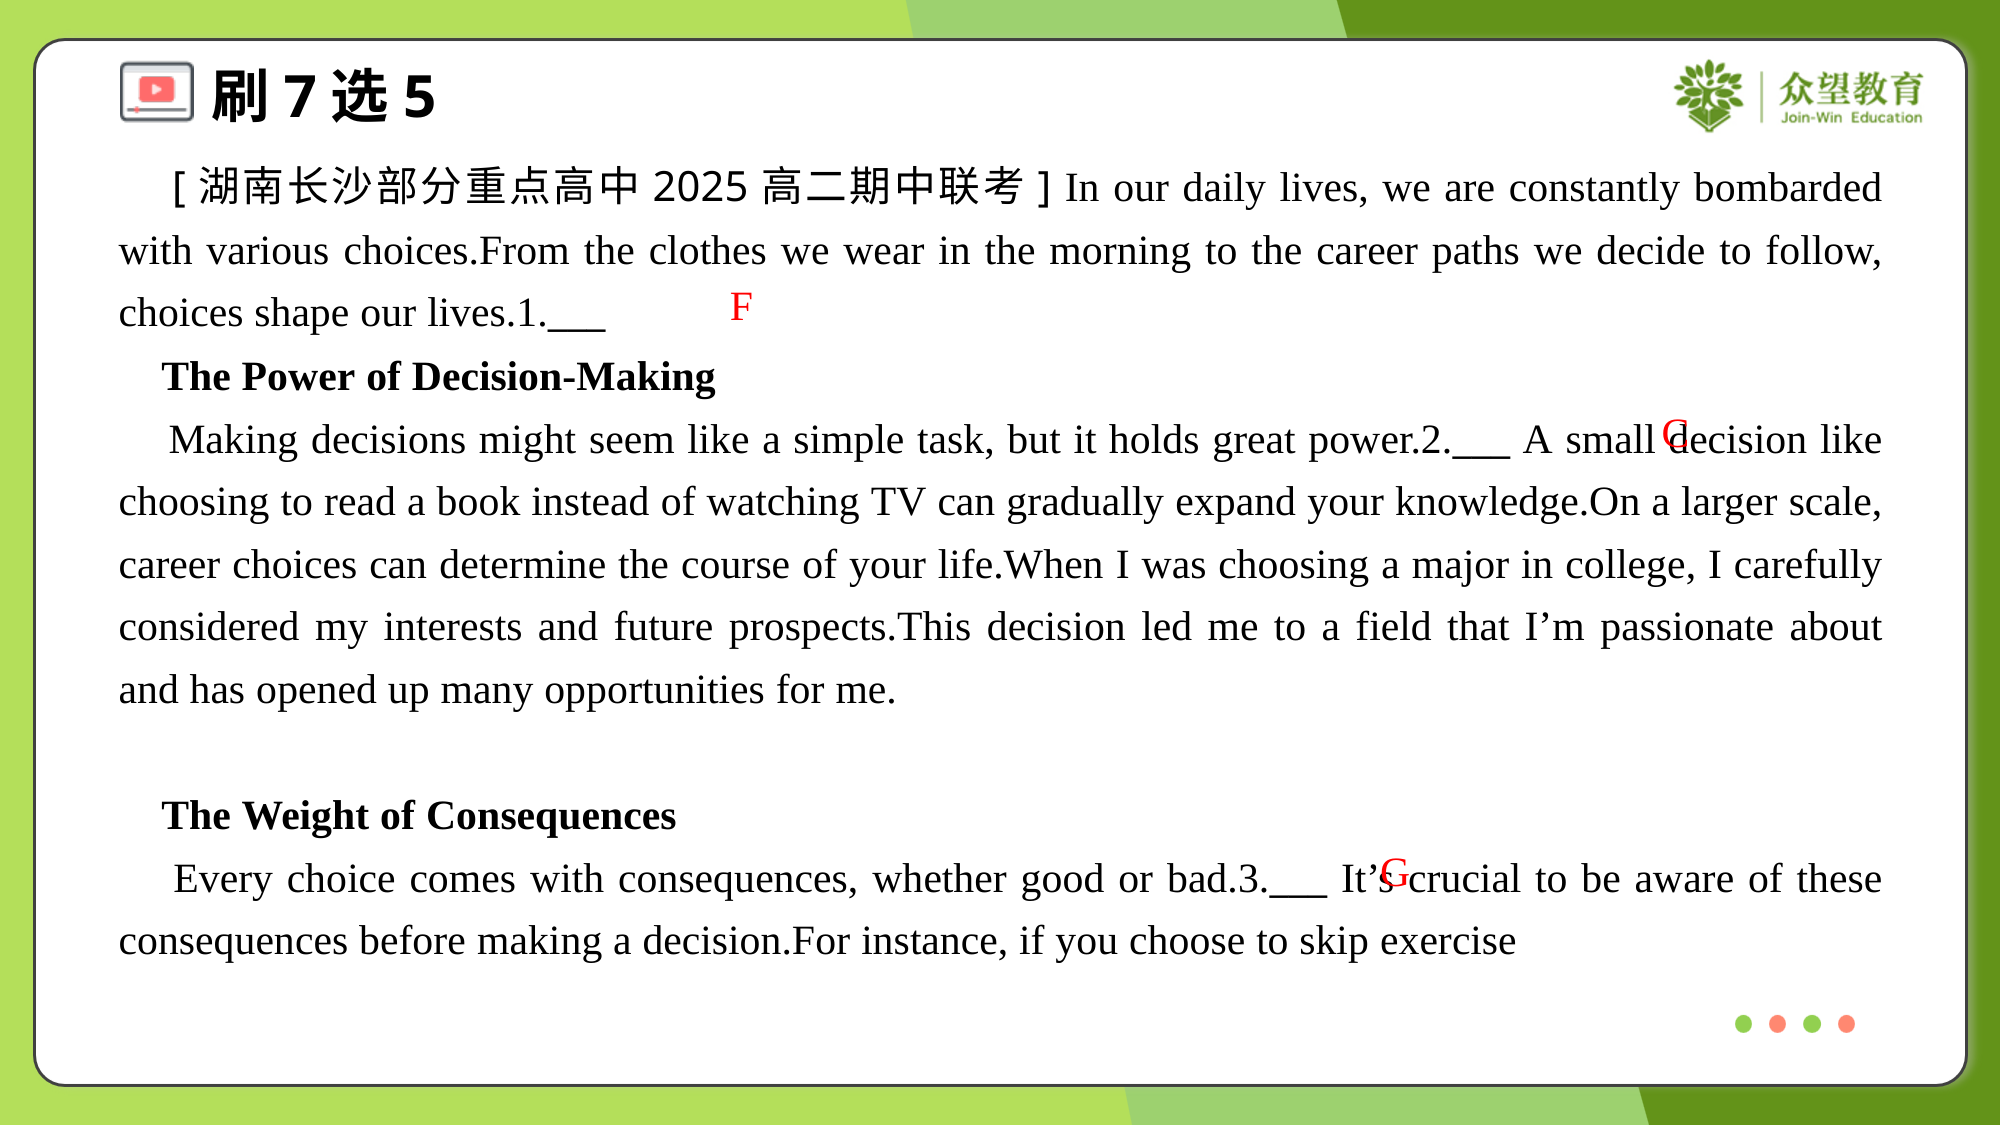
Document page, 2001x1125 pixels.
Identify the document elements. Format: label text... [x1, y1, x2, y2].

text_box The Weight of Consequences Every choice comes with consequences, whether good or bad.3.___ It’s crucial to be aware of these consequences before making a decision.For instance, if you choose to skip exercise [118, 775, 1883, 958]
text_box [湖南长沙部分重点高中2025高二期中联考] In our daily lives, we are constantly bombarded with various choices.From the clothes we wear in the morning to the career paths we decide to follow, choices shape our lives.1.___ [118, 147, 1883, 330]
text_box F [725, 266, 758, 324]
text_box The Power of Decision-Making Making decisions might seem like a simple task, but it holds great power.2.___ A small decision like choosing to read a book instead of watching TV can gradually expand your knowledge.On a larger scale, career choices can determine the course of your life.When I was choosing a major in college, I carefully considered my interests and future prospects.This decision led me to a field that I’m passionate about and has opened up many opportunities for me. [118, 336, 1883, 770]
picture [0, 0, 2000, 1125]
text_box C [1656, 392, 1694, 451]
text_box G [1375, 831, 1415, 890]
